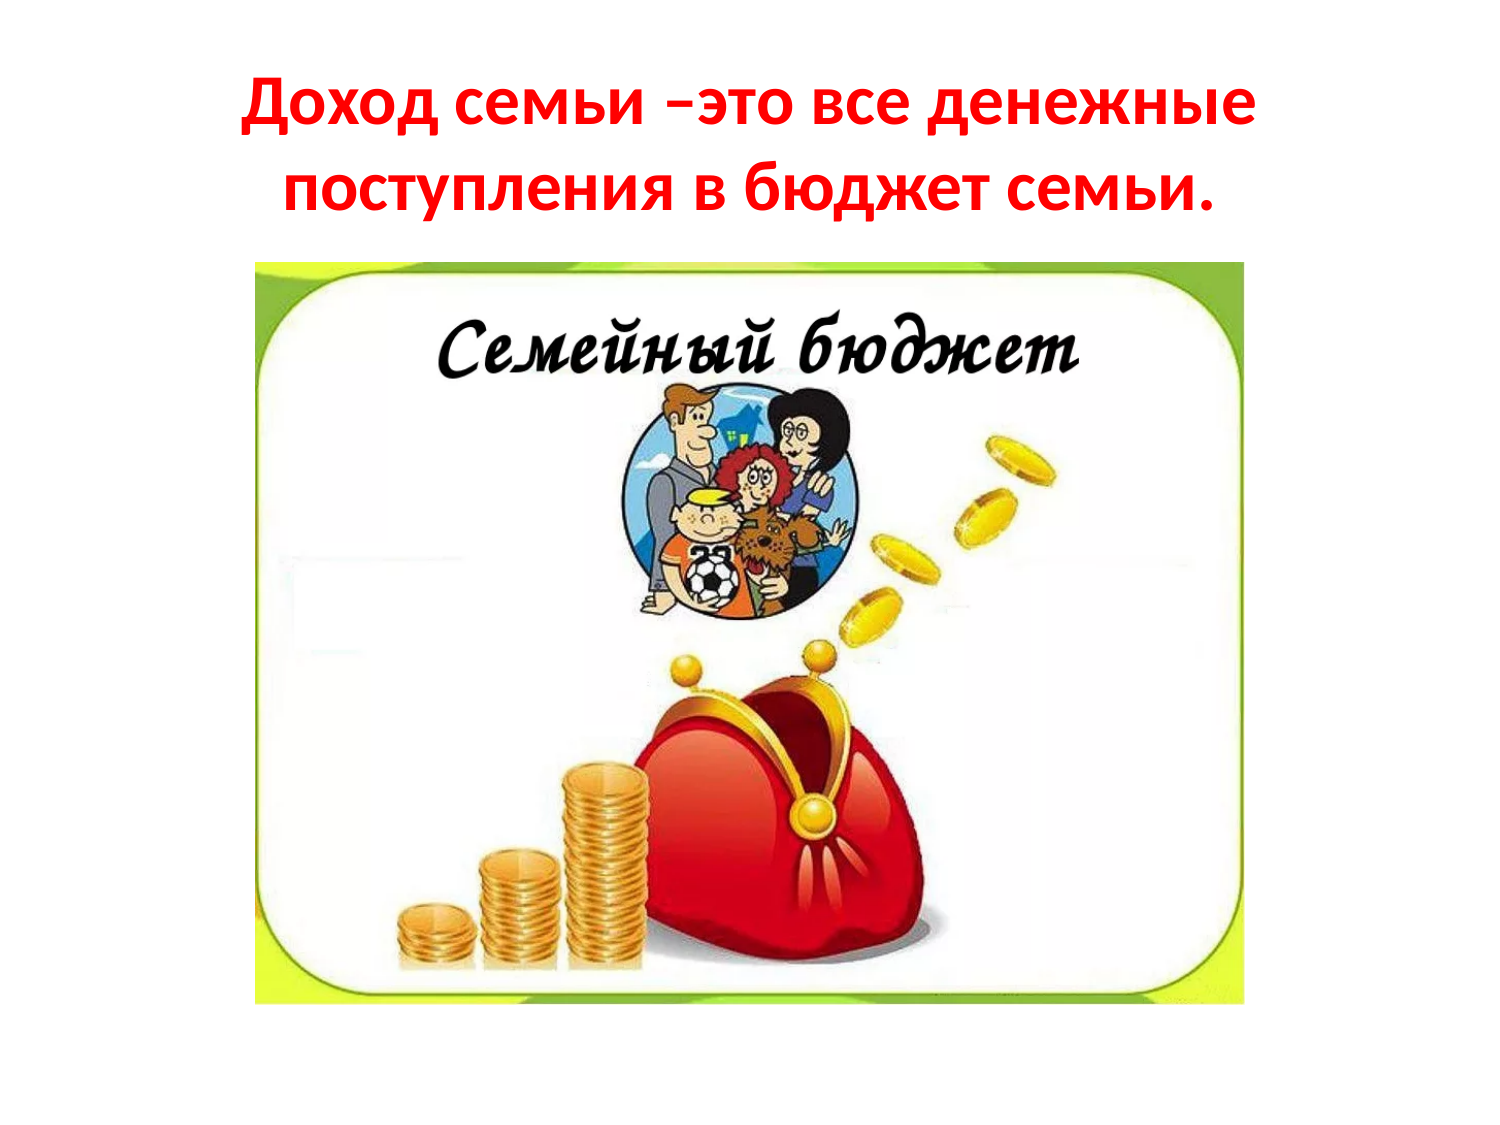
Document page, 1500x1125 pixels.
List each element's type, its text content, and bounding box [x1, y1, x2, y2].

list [254, 262, 1246, 1006]
title Доход семьи –это все денежные поступления в бюджет семьи. [75, 45, 1425, 233]
